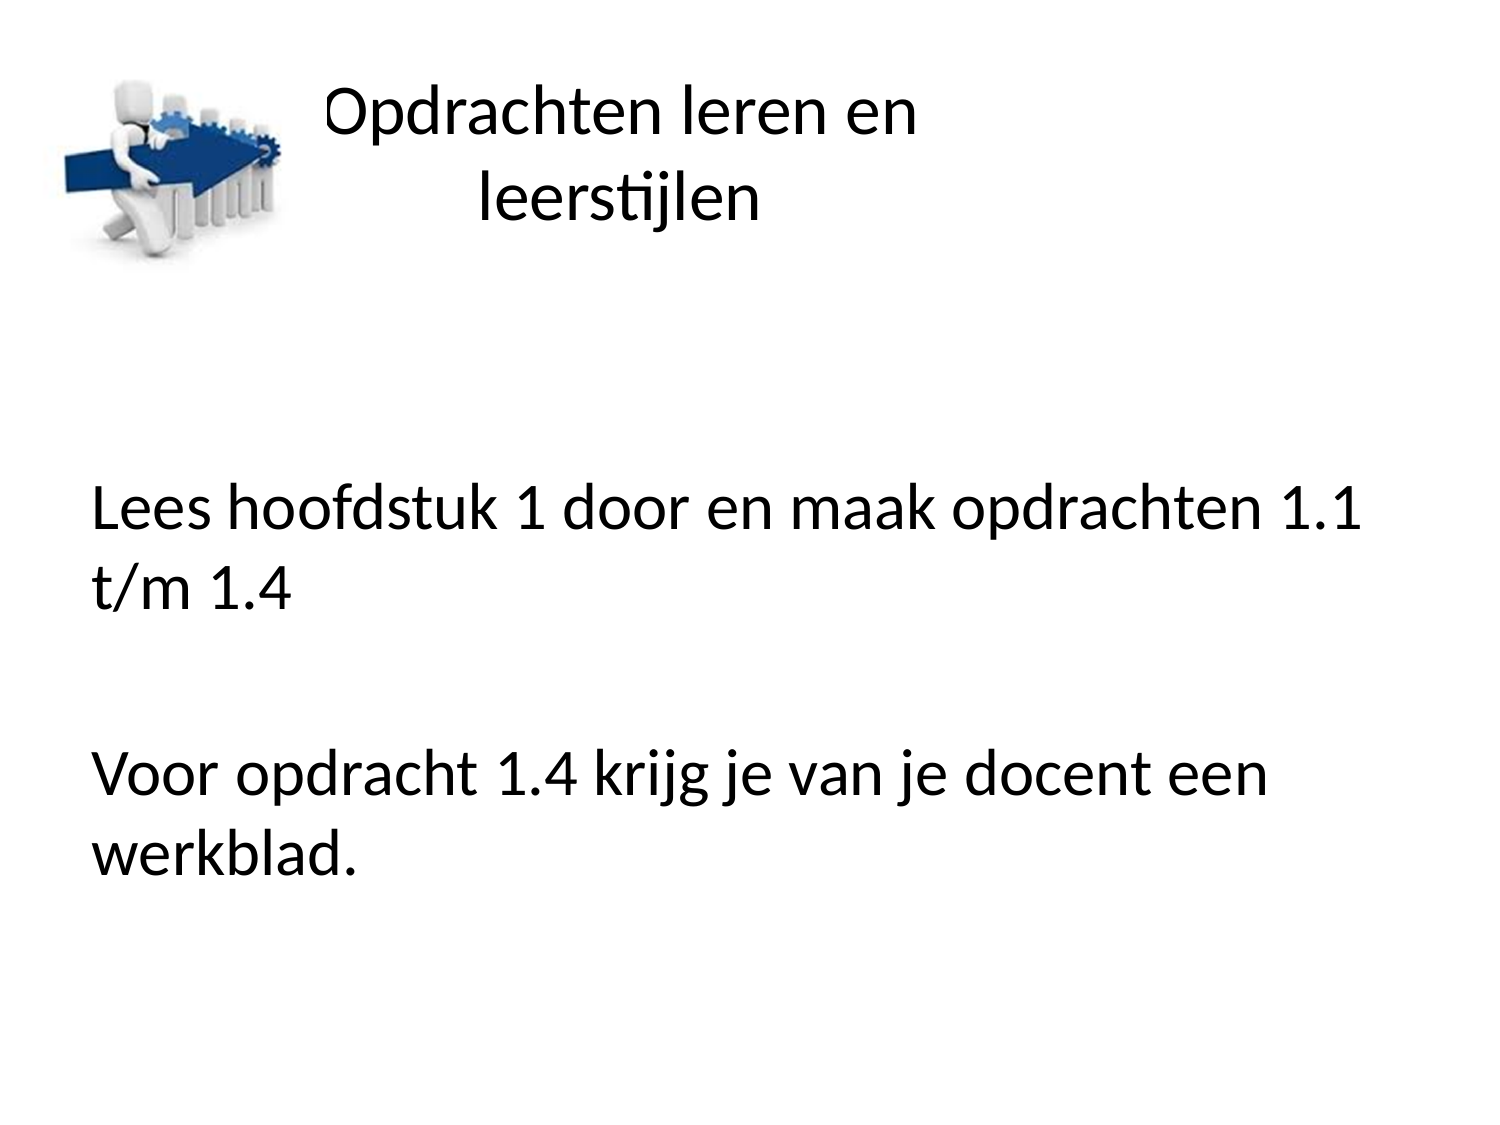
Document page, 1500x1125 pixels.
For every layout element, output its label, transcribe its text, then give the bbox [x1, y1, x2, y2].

title Opdrachten leren en leerstijlen [289, 54, 951, 244]
list Lees hoofdstuk 1 door en maak opdrachten 1.1 t/m 1.4 Voor opdracht 1.4 krijg je van je docent een werkblad. [76, 361, 1425, 1005]
picture [17, 66, 327, 281]
